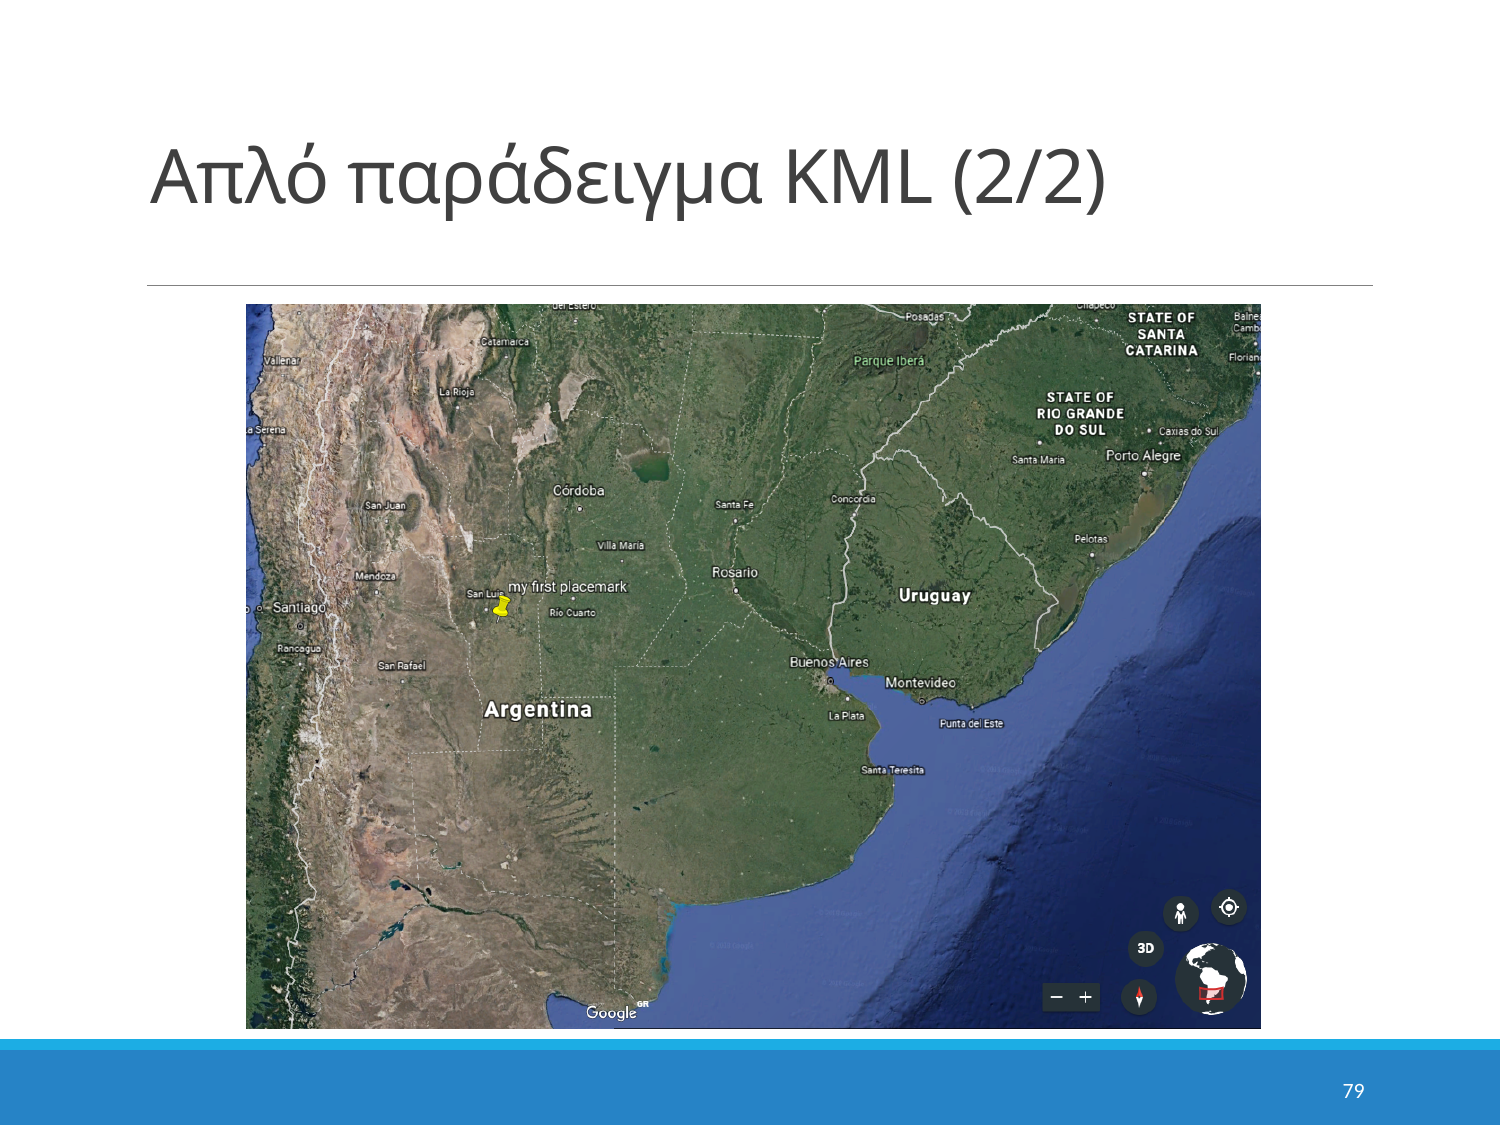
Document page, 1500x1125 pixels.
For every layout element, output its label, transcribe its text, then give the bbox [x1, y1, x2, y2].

slide_number 79 [1218, 1059, 1380, 1120]
title Απλό παράδειγμα KML (2/2) [135, 43, 1373, 227]
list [245, 304, 1262, 1030]
